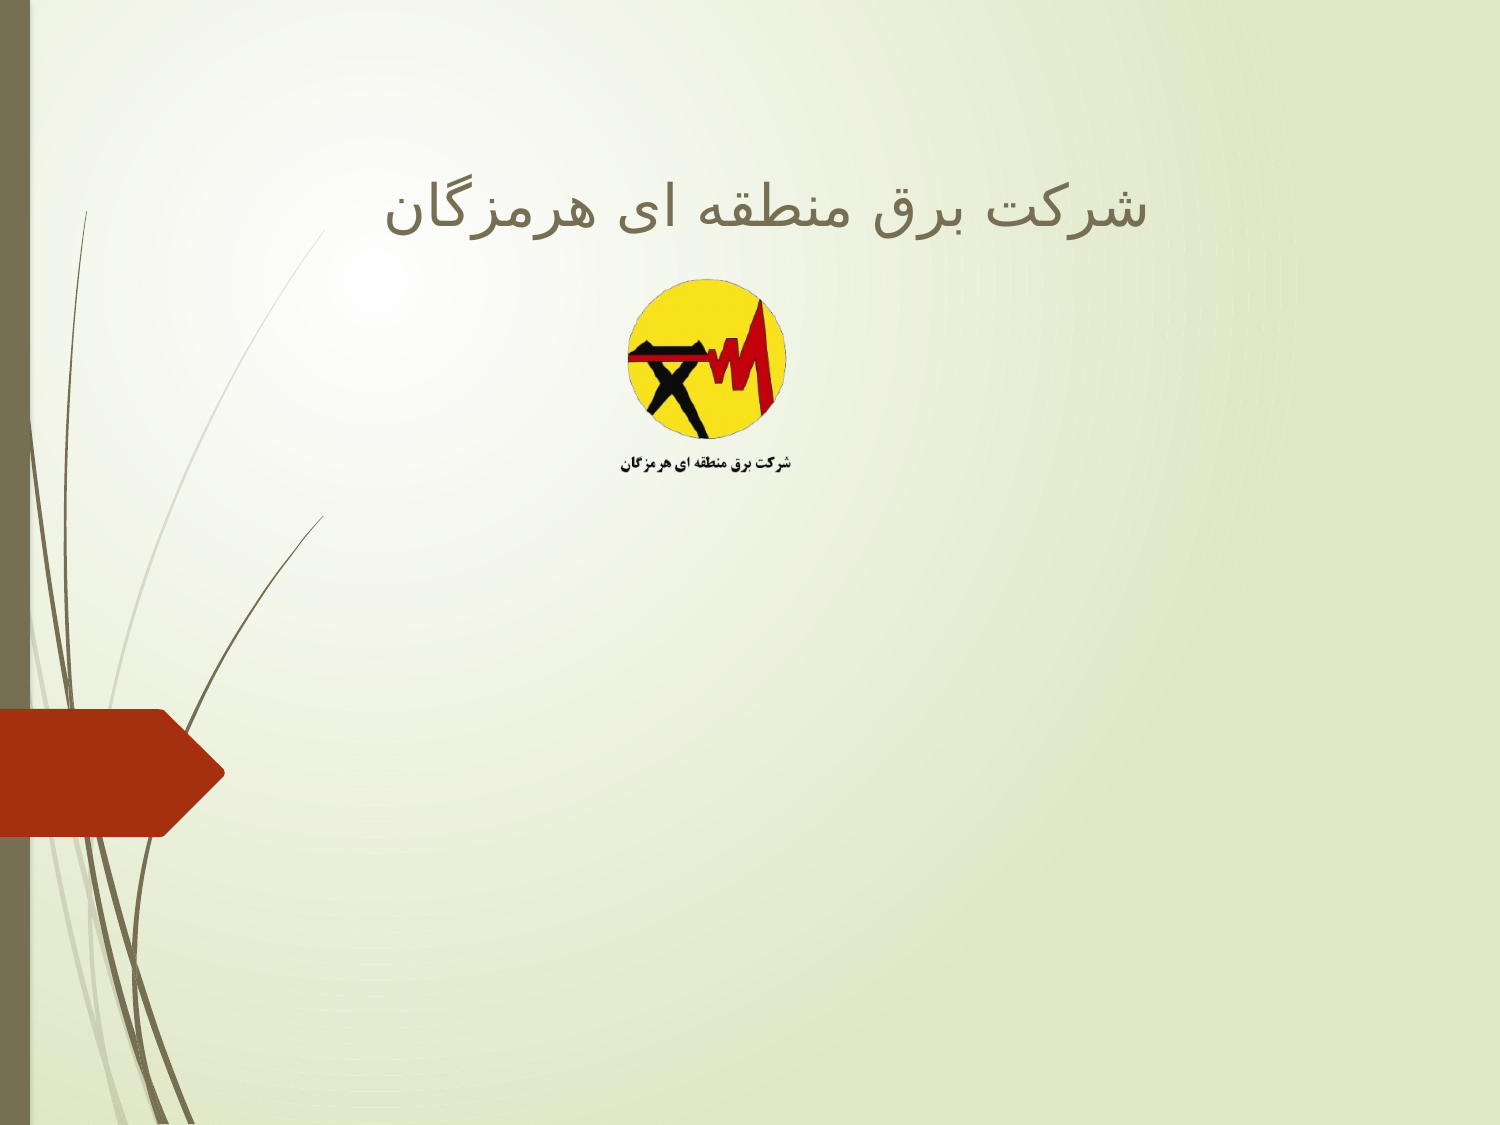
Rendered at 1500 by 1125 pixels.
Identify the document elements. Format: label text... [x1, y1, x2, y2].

subtitle شرکت برق منطقه ای هرمزگان [315, 168, 1238, 506]
picture [611, 272, 801, 483]
